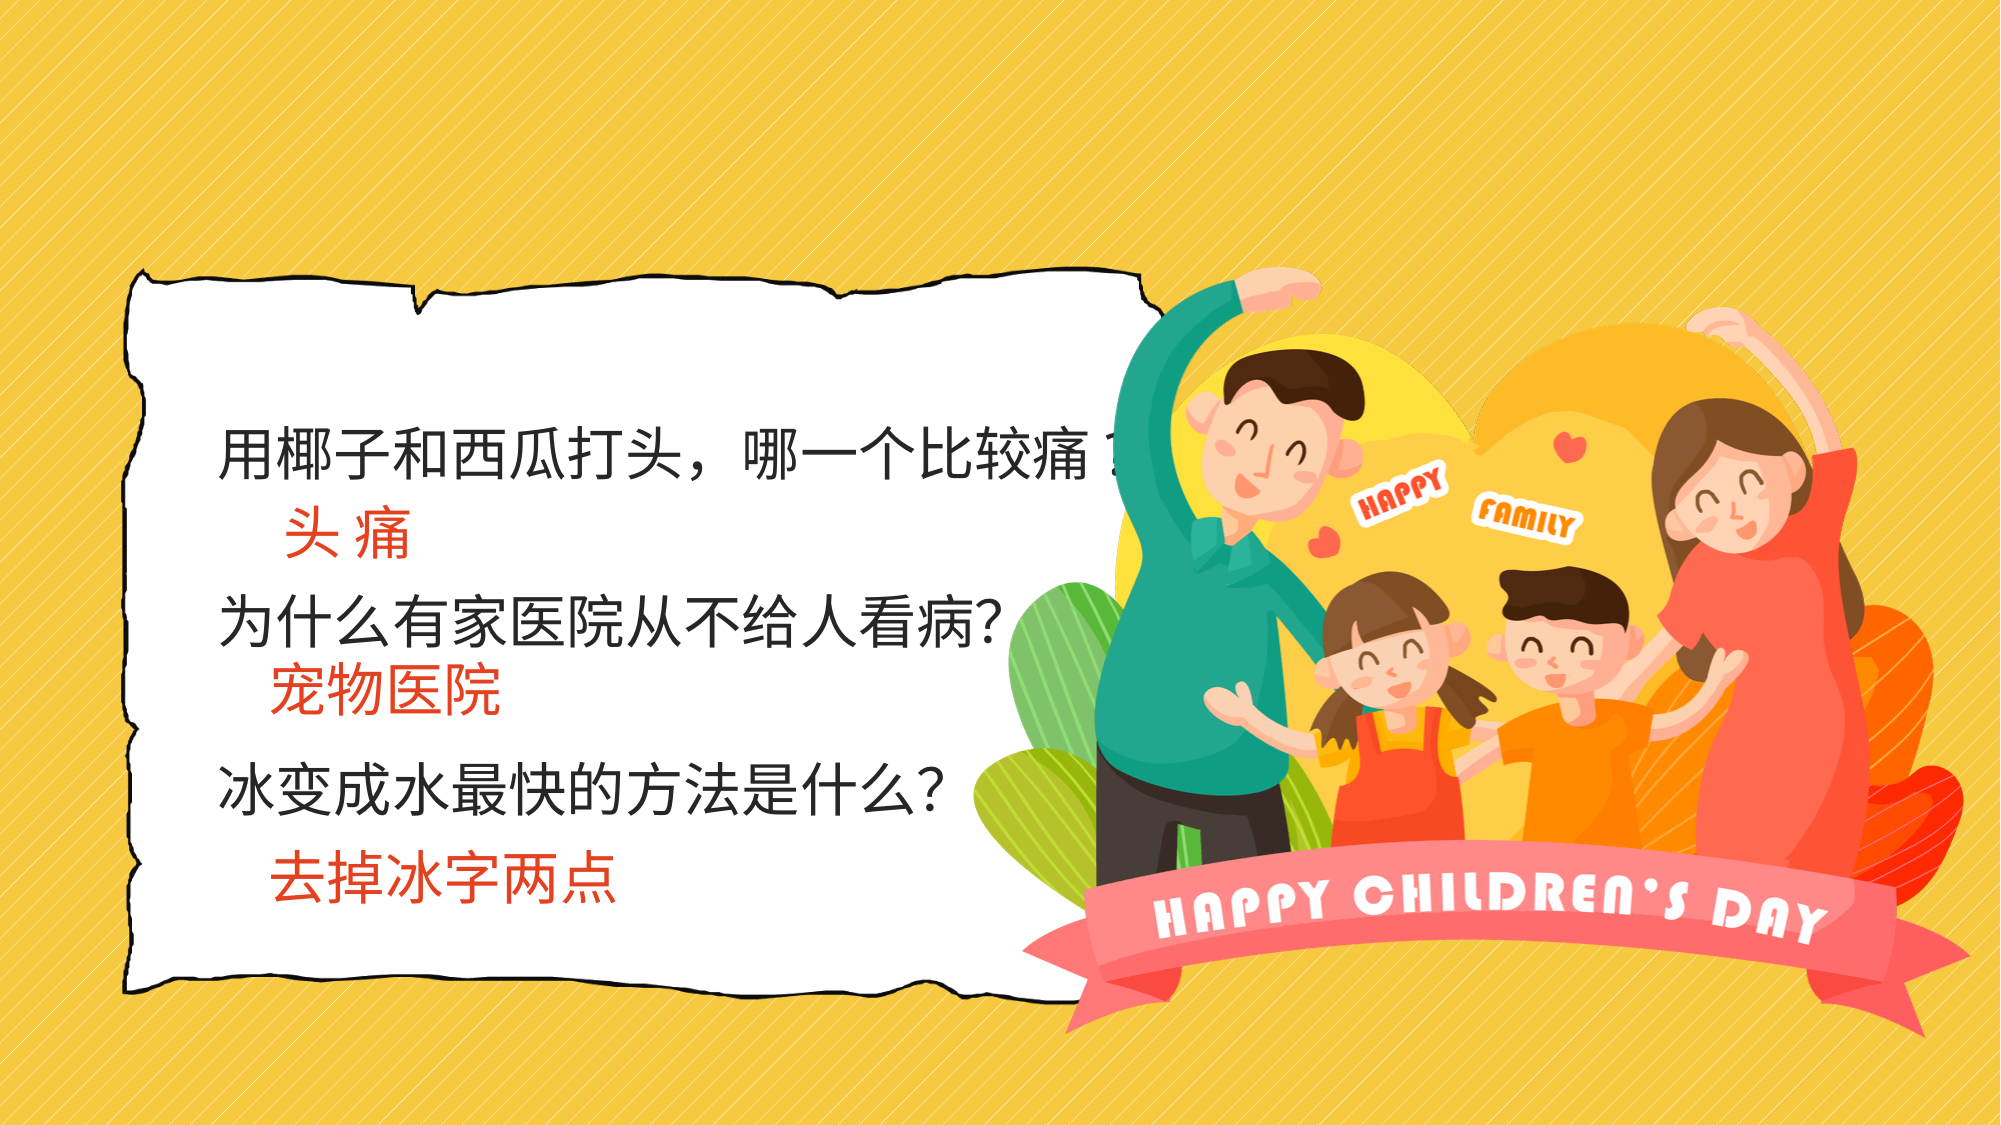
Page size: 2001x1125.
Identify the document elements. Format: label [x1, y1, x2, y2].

picture [0, 34, 2000, 1125]
text_box [0, 0, 2000, 159]
